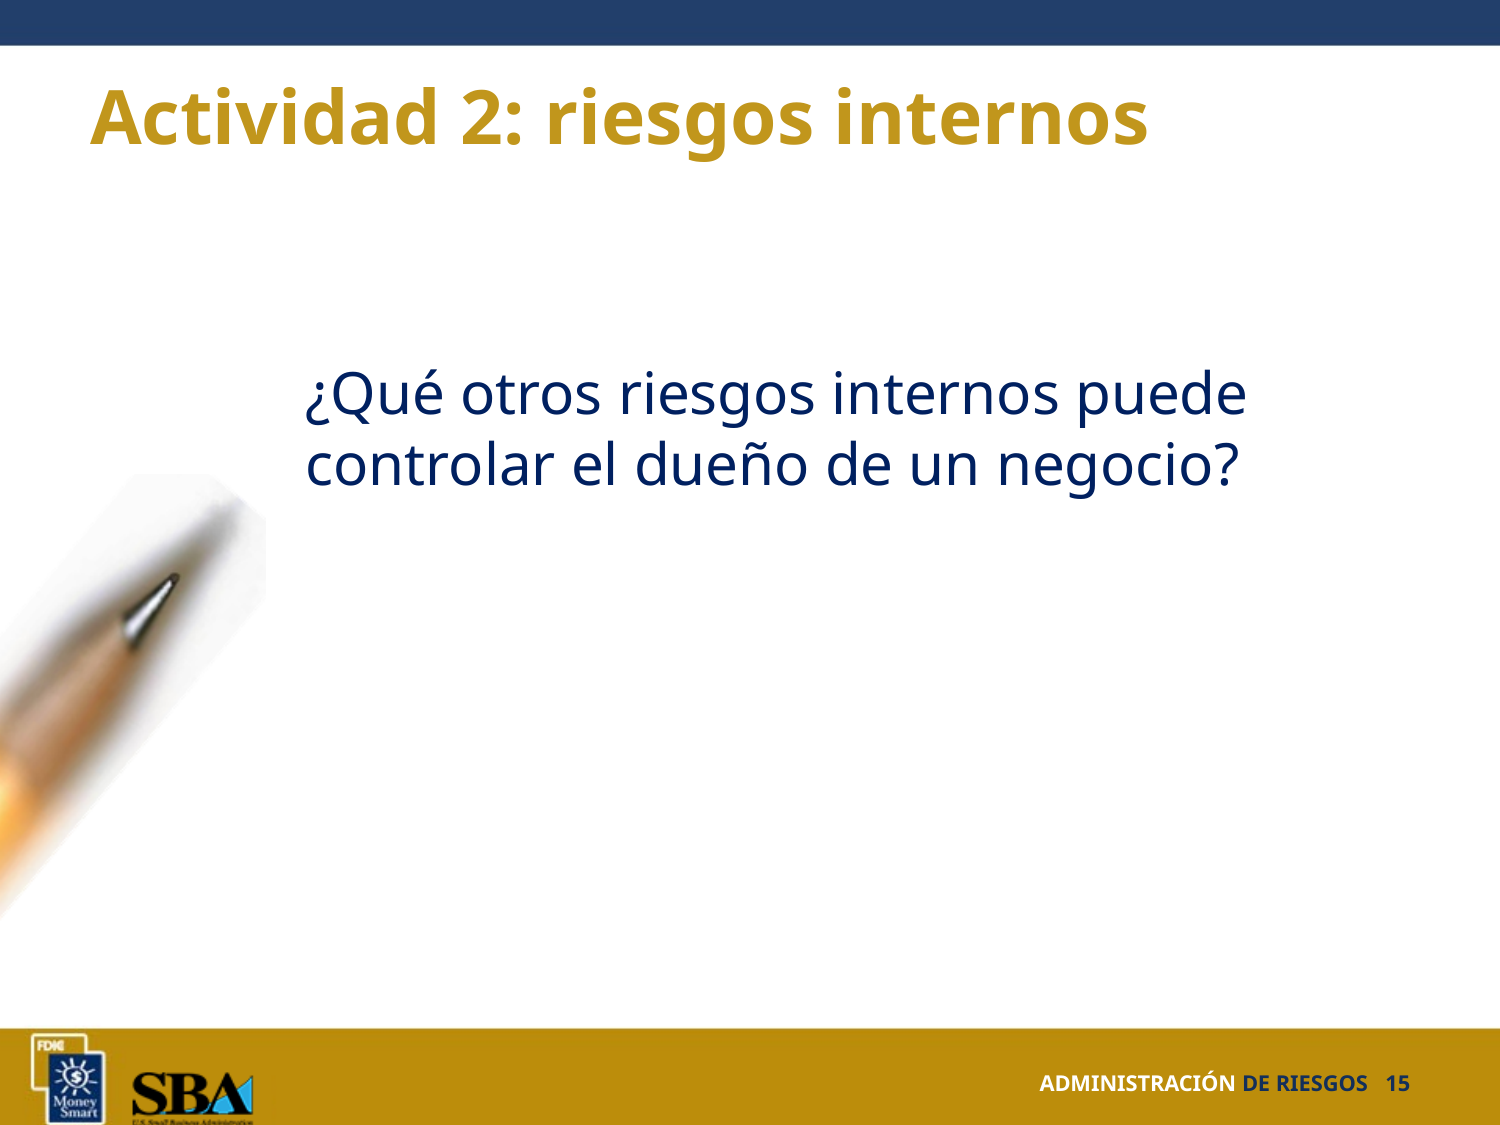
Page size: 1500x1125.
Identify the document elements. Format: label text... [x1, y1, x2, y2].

list ¿Qué otros riesgos internos puede controlar el dueño de un negocio? [74, 249, 1426, 951]
title Actividad 2: riesgos internos [74, 62, 1426, 163]
picture [0, 0, 1500, 1125]
